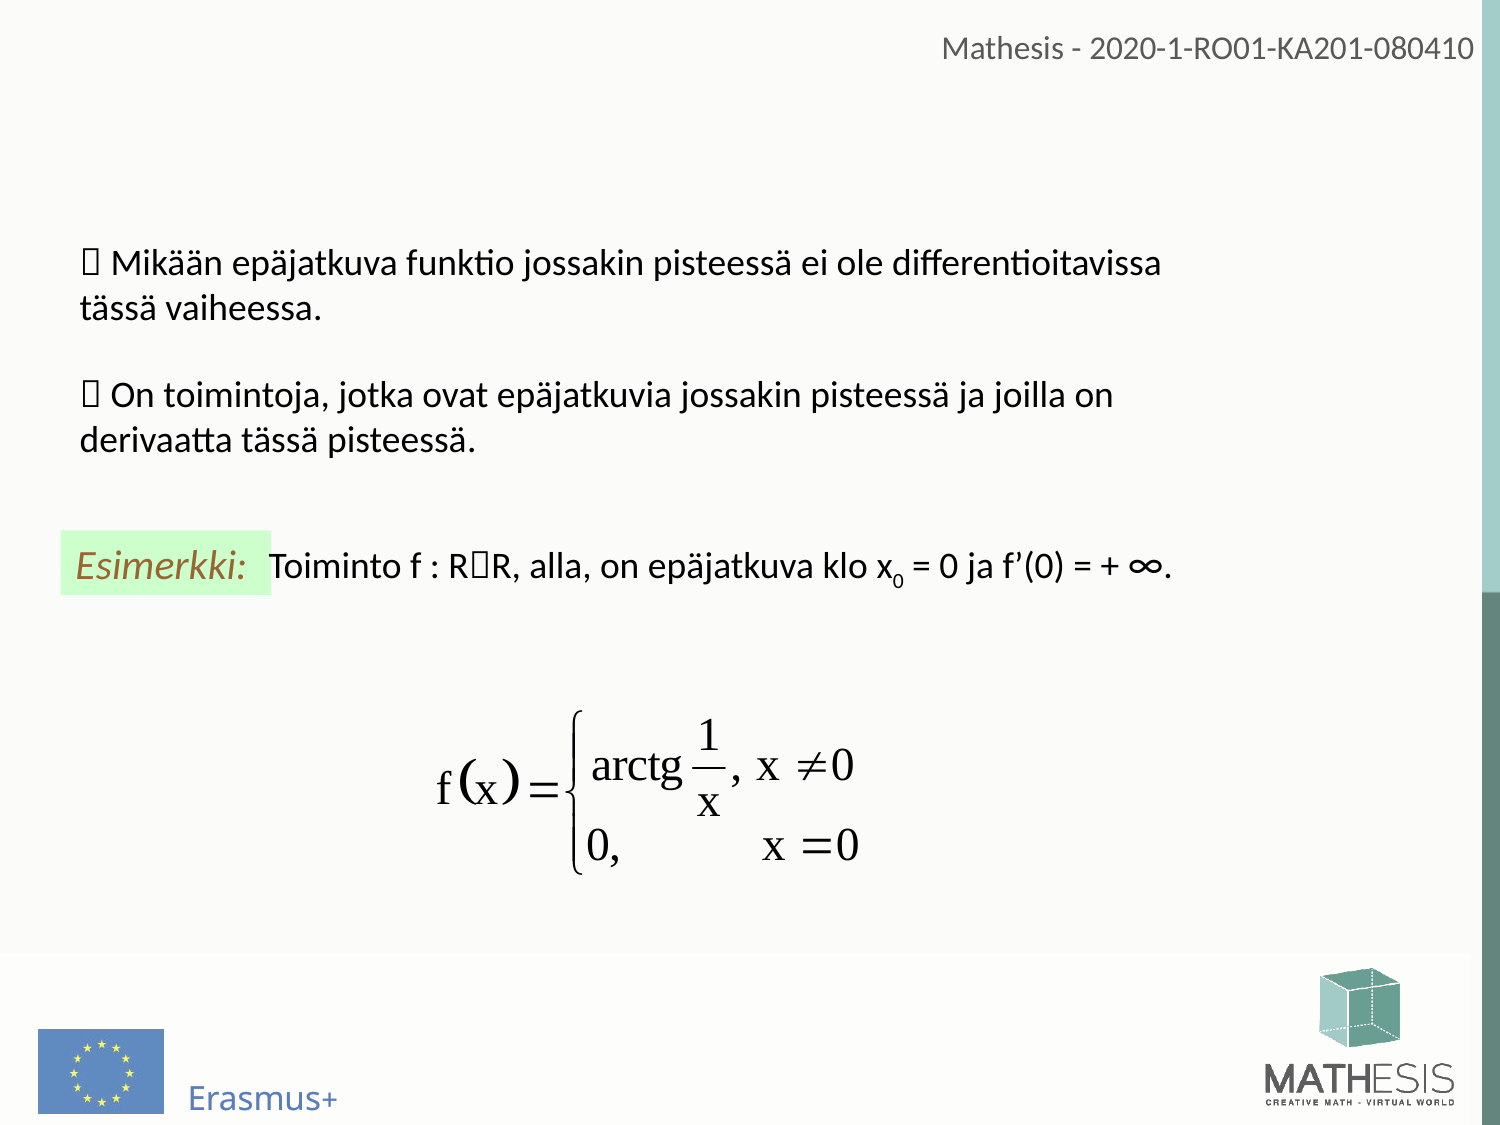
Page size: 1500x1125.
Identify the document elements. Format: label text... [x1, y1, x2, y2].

text_box Toiminto f : RR, alla, on epäjatkuva klo x0 = 0 ja f’(0) = + ∞. [253, 529, 1224, 601]
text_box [428, 702, 867, 884]
text_box Esimerkki: [60, 530, 253, 595]
text_box  Mikään epäjatkuva funktio jossakin pisteessä ei ole differentioitavissa tässä vaiheessa. [64, 230, 1231, 336]
text_box  On toimintoja, jotka ovat epäjatkuvia jossakin pisteessä ja joilla on derivaatta tässä pisteessä. [64, 363, 1224, 468]
